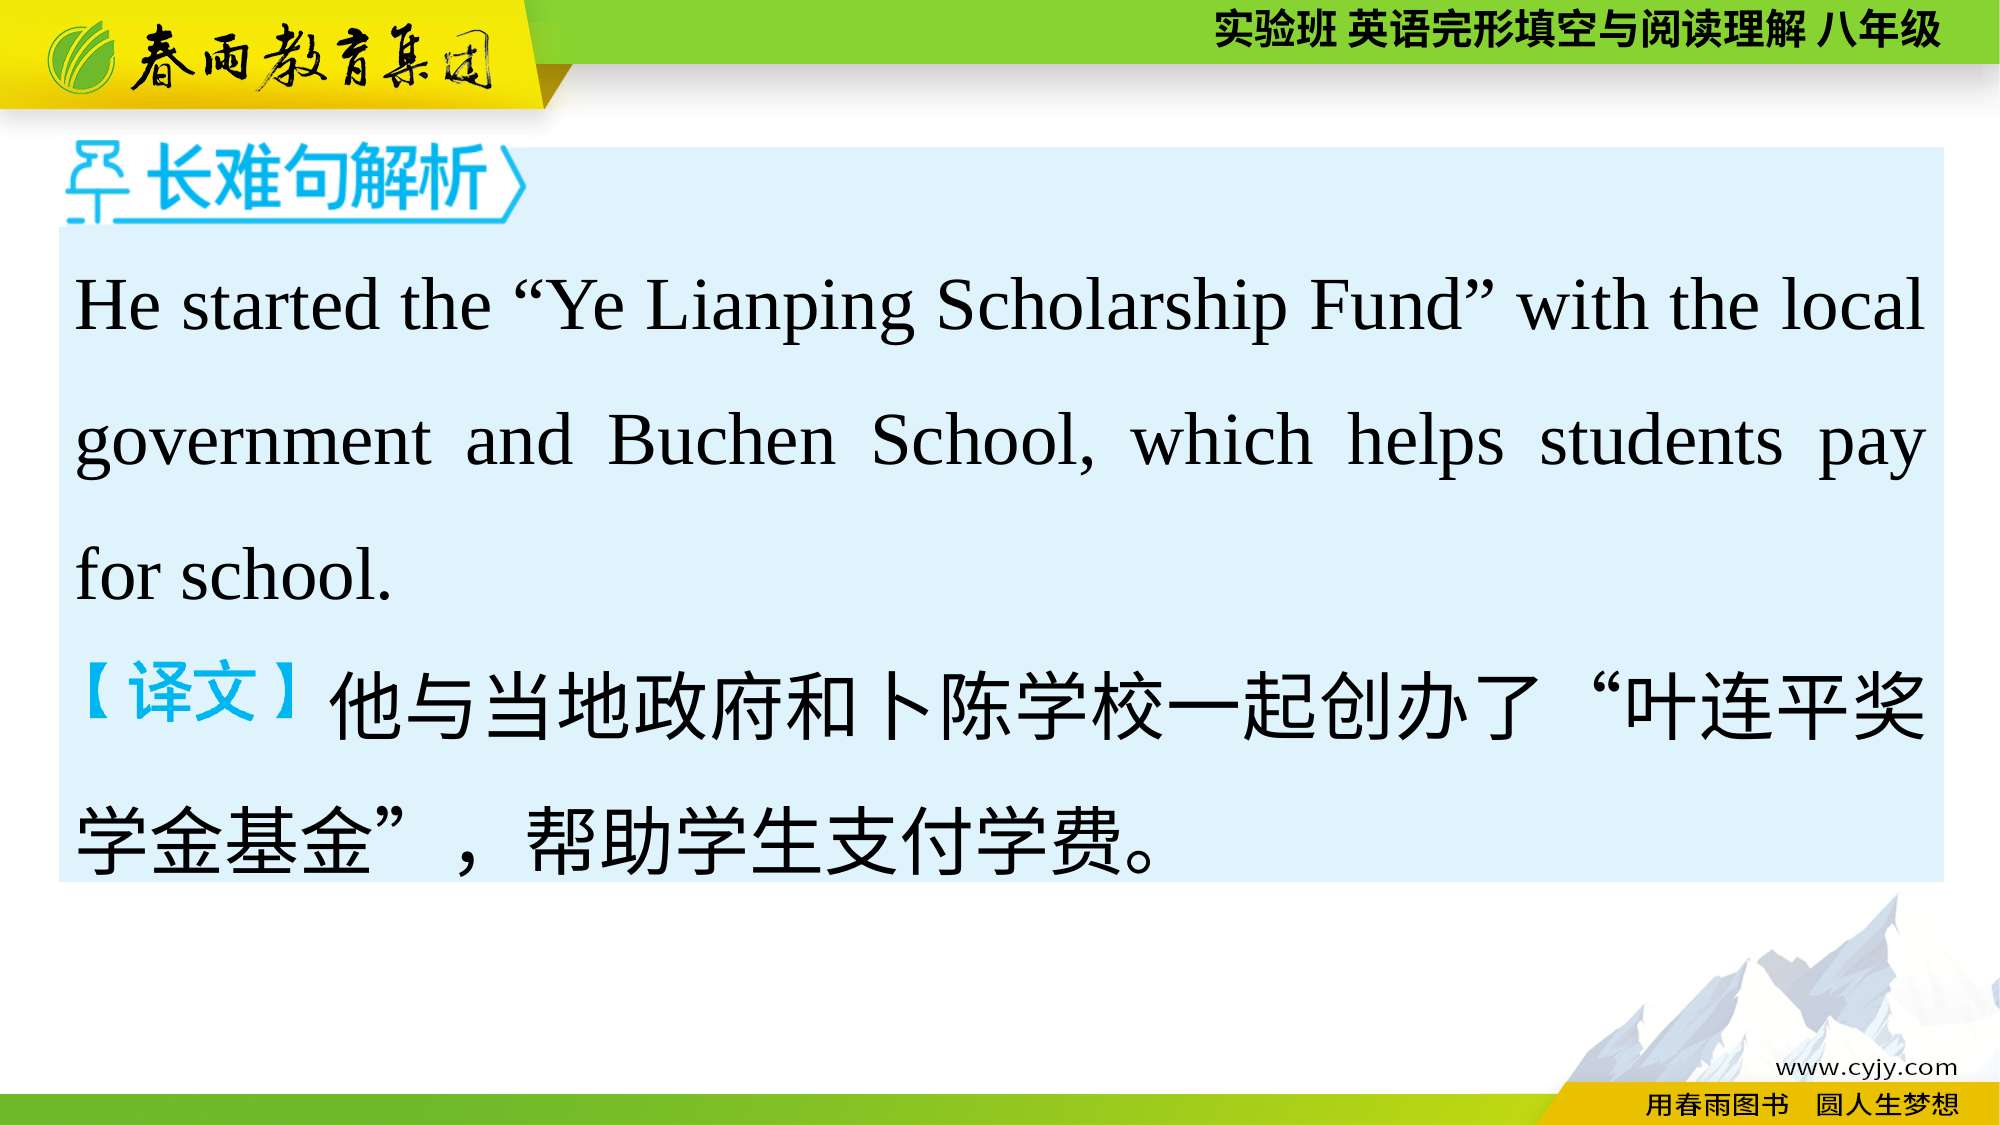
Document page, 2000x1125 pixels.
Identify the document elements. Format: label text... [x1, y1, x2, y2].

picture [0, 0, 2000, 1125]
list He started the “Ye Lianping Scholarship Fund” with the local government and Buchen School, which helps students pay for school. 他与当地政府和卜陈学校一起创办了“叶连平奖学金基金”，帮助学生支付学费。 [59, 893, 1944, 899]
